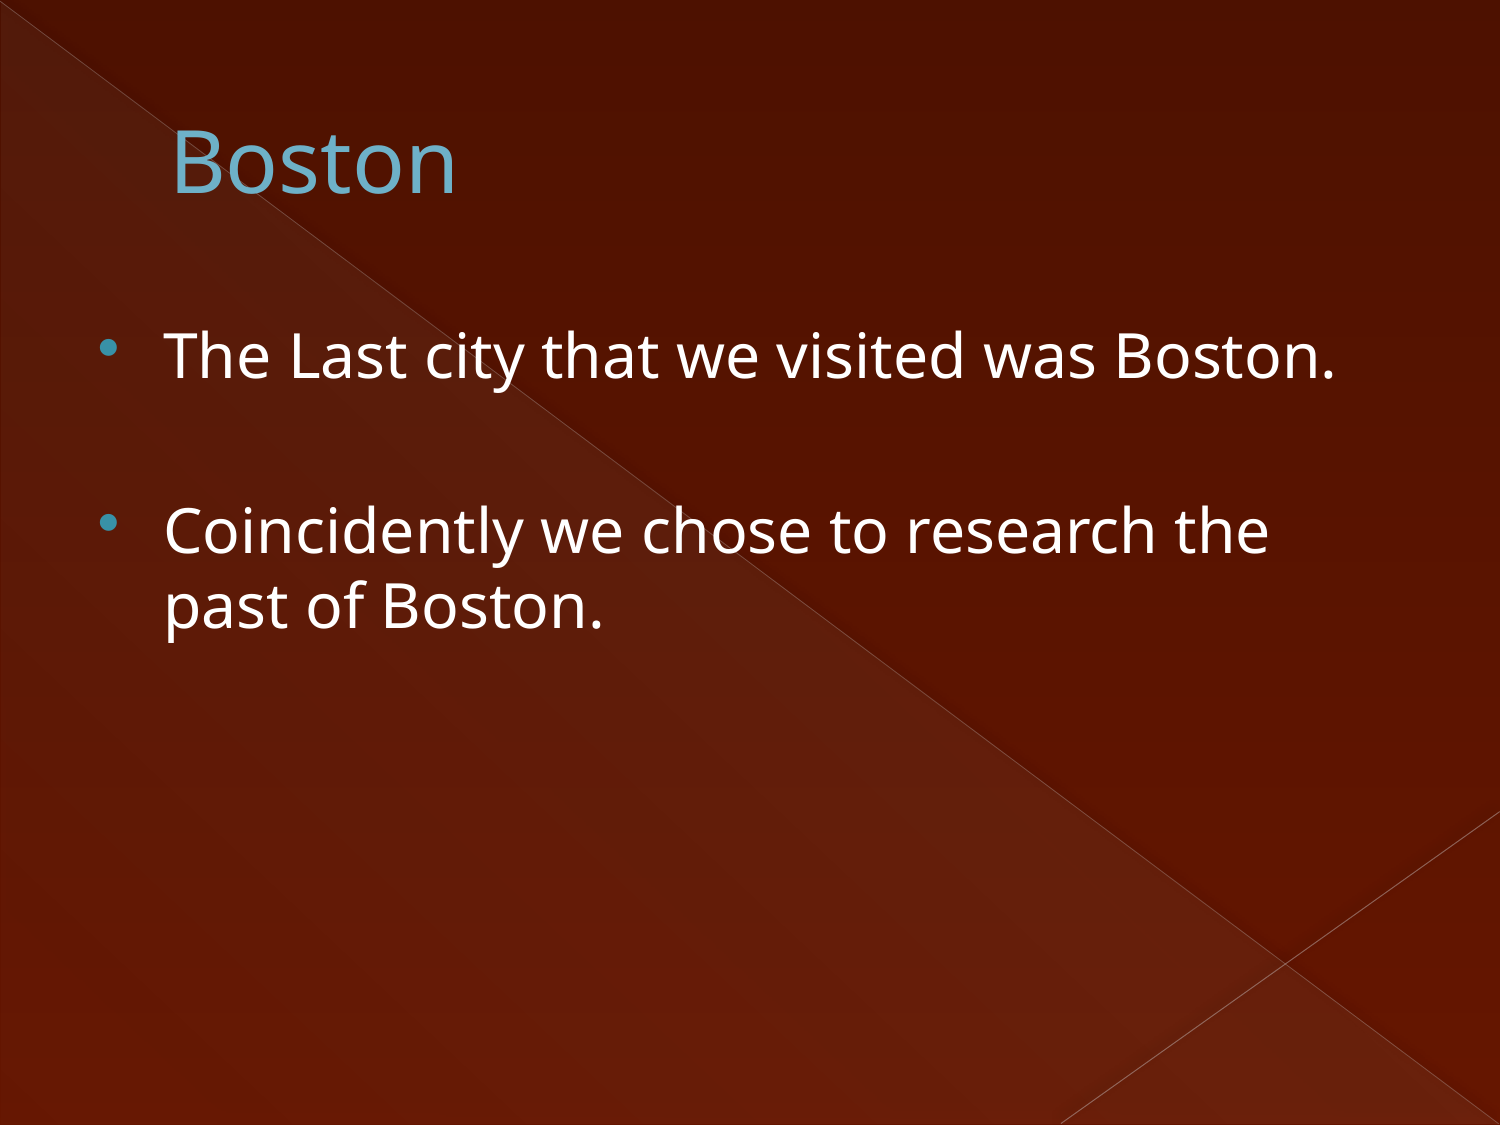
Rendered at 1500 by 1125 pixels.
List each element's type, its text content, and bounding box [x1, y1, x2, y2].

title Boston [75, 43, 1425, 274]
list The Last city that we visited was Boston. Coincidently we chose to research the past of Boston. [75, 308, 1425, 1059]
